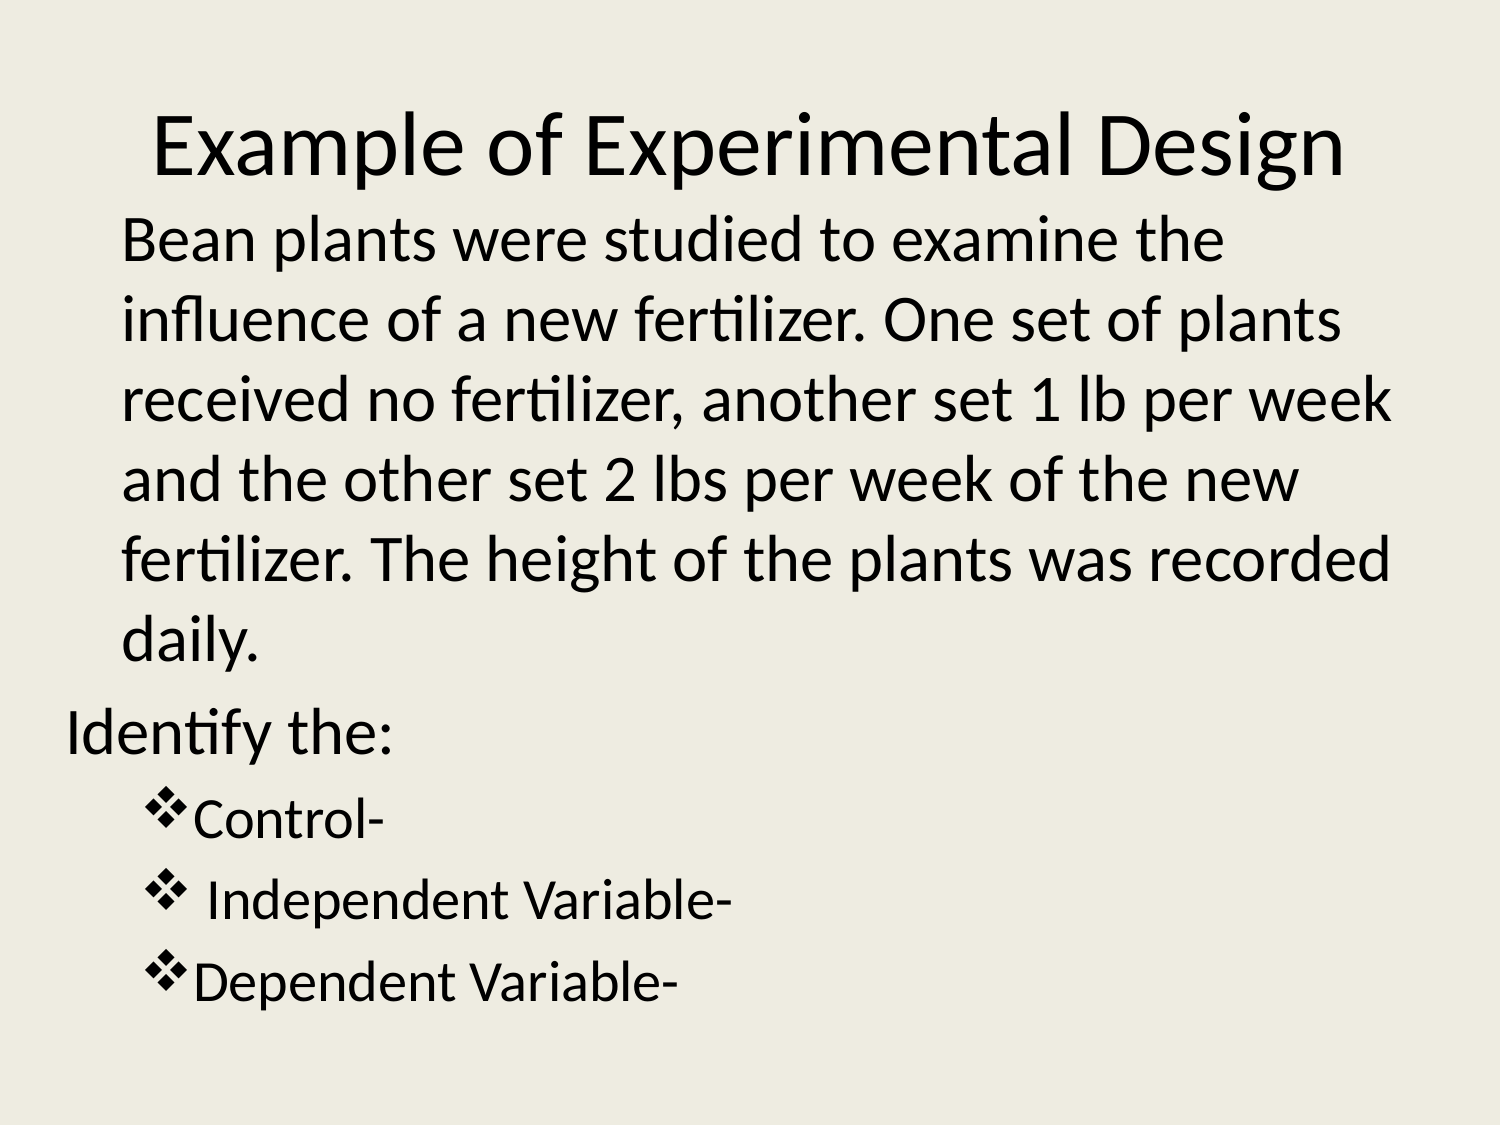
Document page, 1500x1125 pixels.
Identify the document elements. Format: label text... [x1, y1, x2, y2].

list Bean plants were studied to examine the influence of a new fertilizer. One set of plants received no fertilizer, another set 1 lb per week and the other set 2 lbs per week of the new fertilizer. The height of the plants was recorded daily. Identify the: Control- Independent Variable- Dependent Variable- [50, 187, 1500, 1125]
title Example of Experimental Design [75, 45, 1425, 187]
